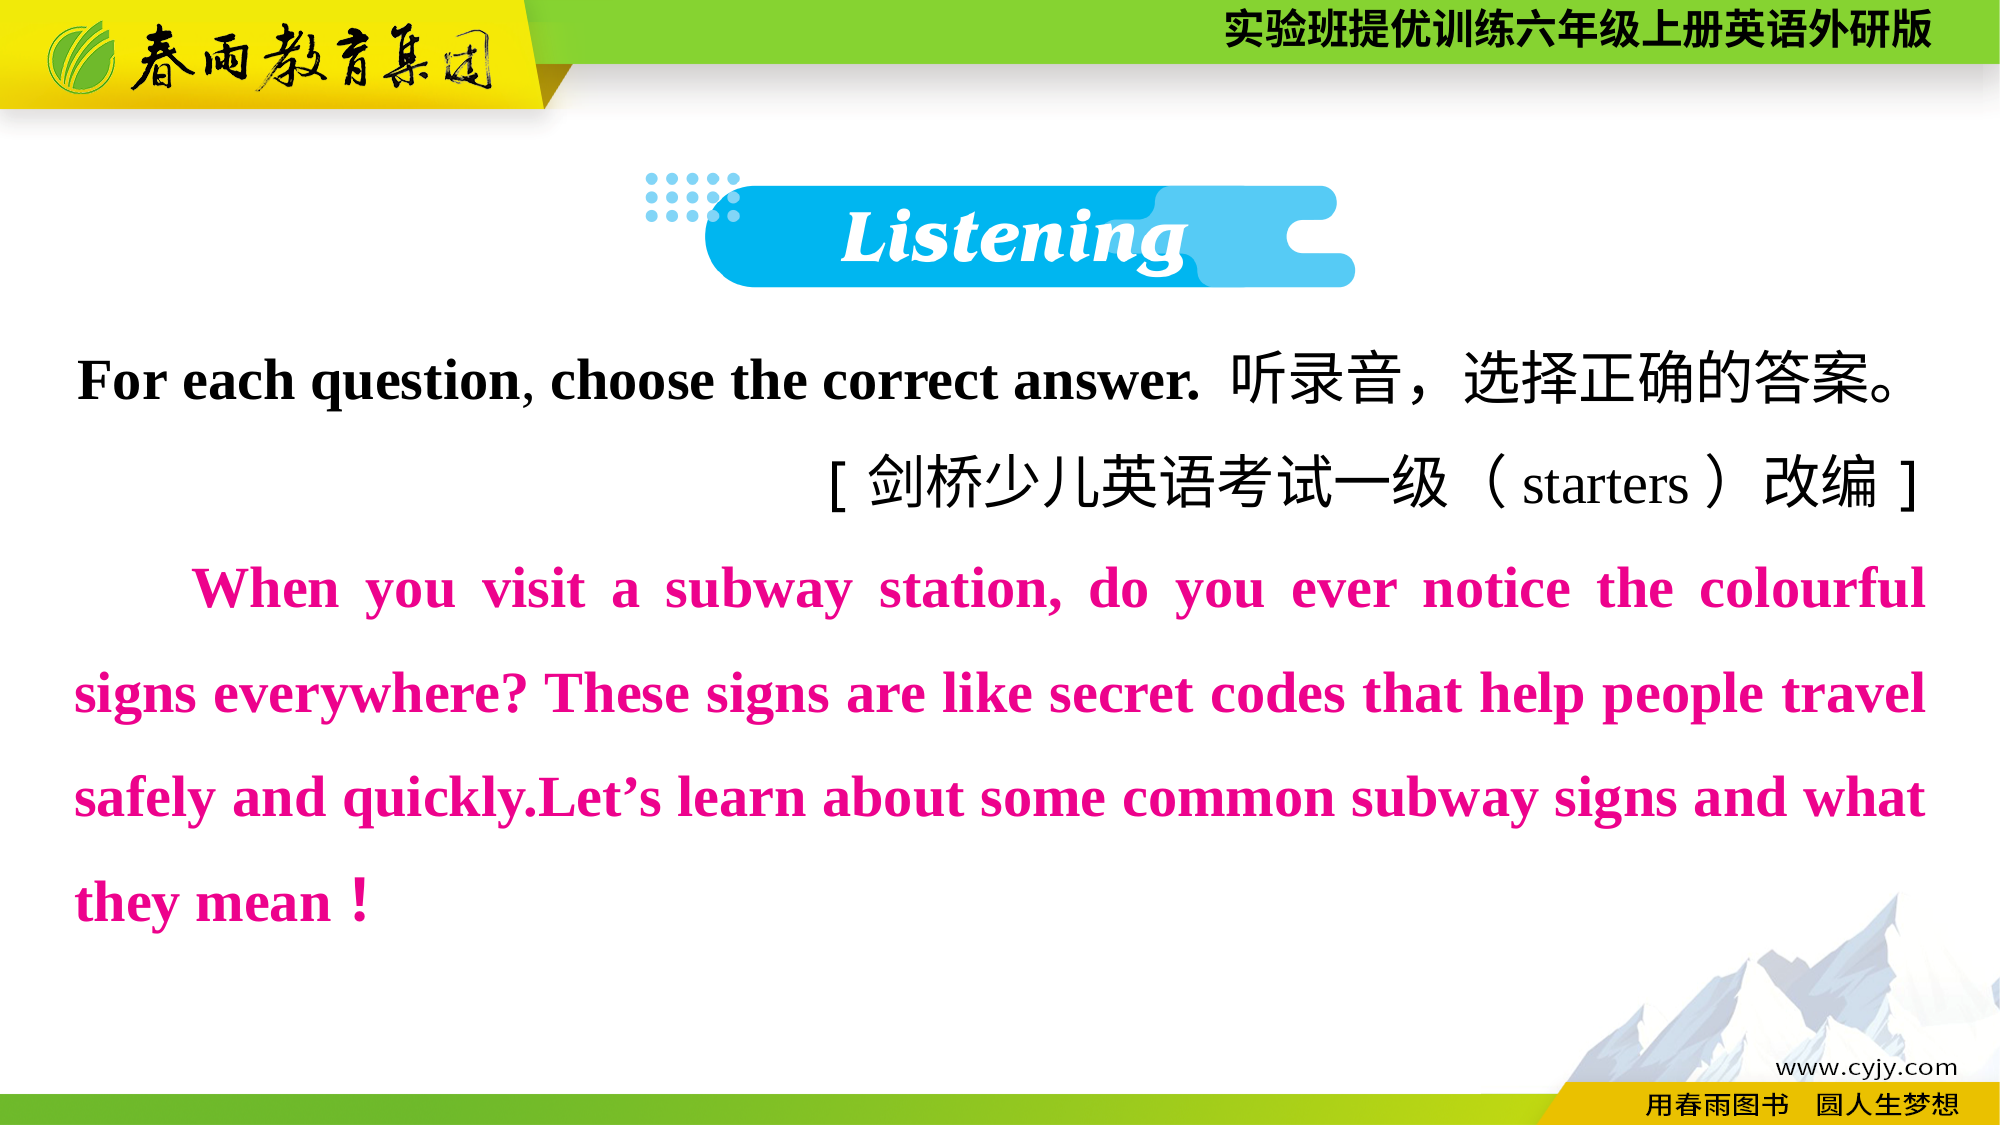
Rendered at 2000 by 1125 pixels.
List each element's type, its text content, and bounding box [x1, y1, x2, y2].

list For each question, choose the correct answer. 听录音，选择正确的答案。 [剑桥少儿英语考试一级（starters）改编] [59, 298, 1944, 506]
text_box When you visit a subway station, do you ever notice the colourful signs everywhere? These signs are like secret codes that help people travel safely and quickly.Let’s learn about some common subway signs and what they mean！ [59, 506, 1944, 941]
picture [0, 0, 2000, 1125]
